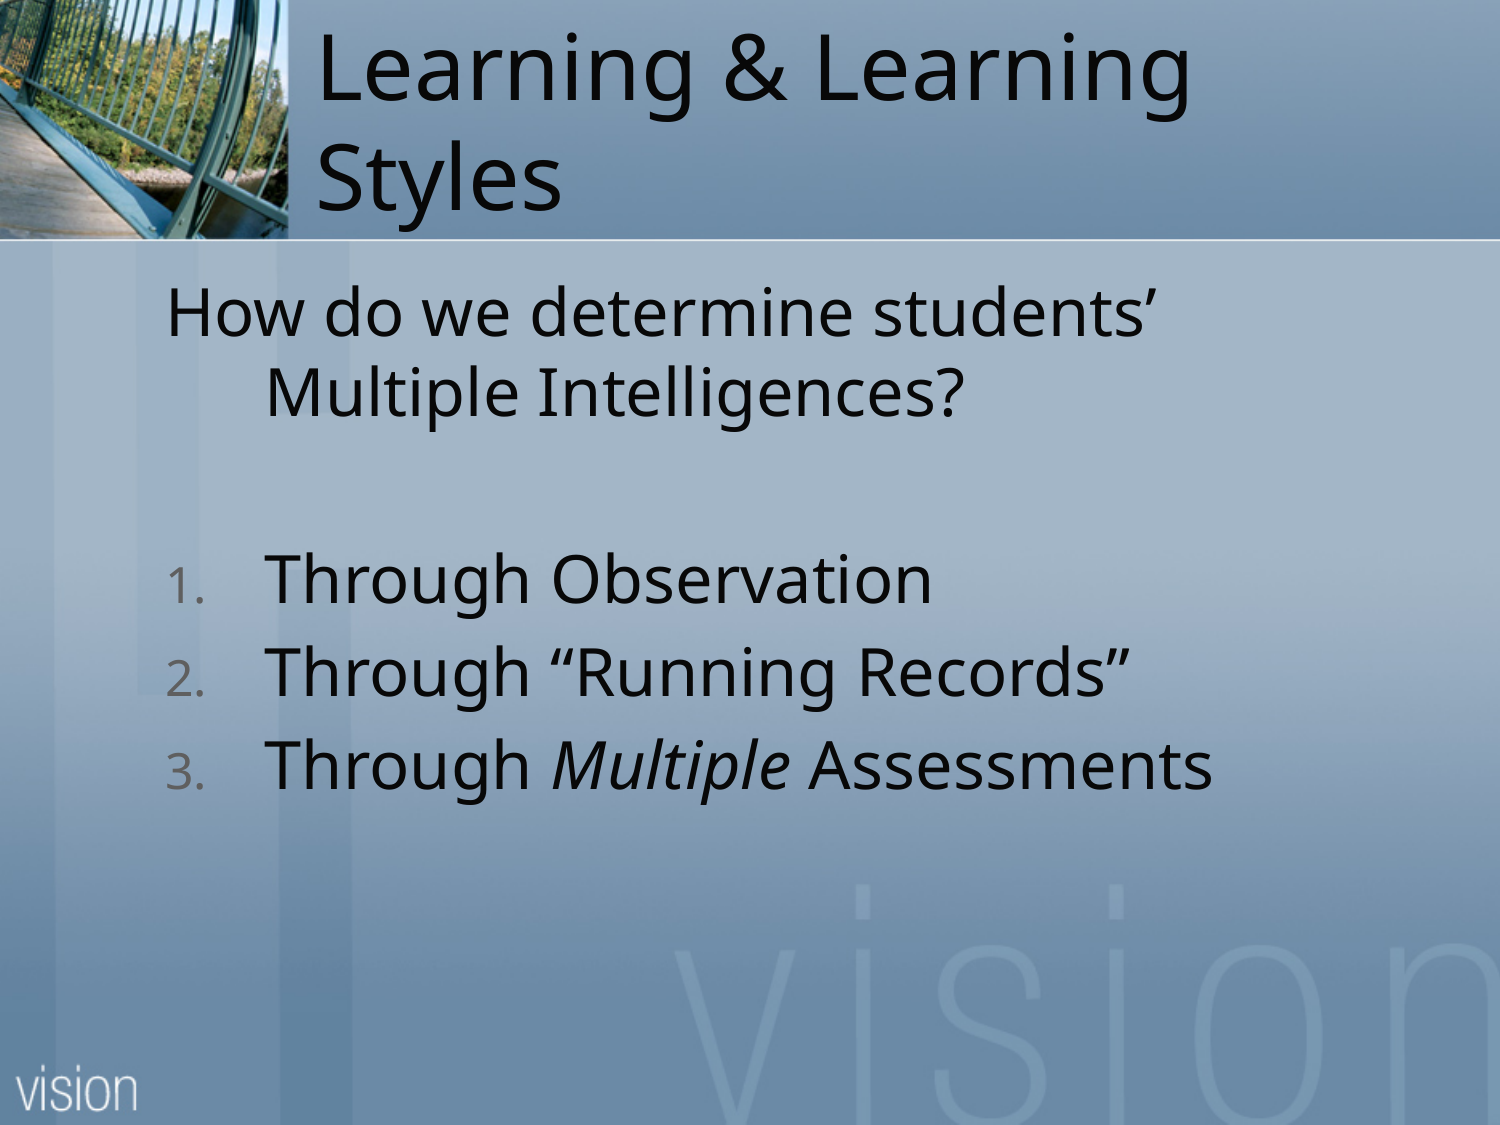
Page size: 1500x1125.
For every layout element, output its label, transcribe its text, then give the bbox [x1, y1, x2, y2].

title Learning & Learning Styles [299, 30, 1462, 207]
list How do we determine students’ Multiple Intelligences? Through Observation Through “Running Records” Through Multiple Assessments [149, 262, 1413, 1096]
picture [0, 0, 1500, 1125]
